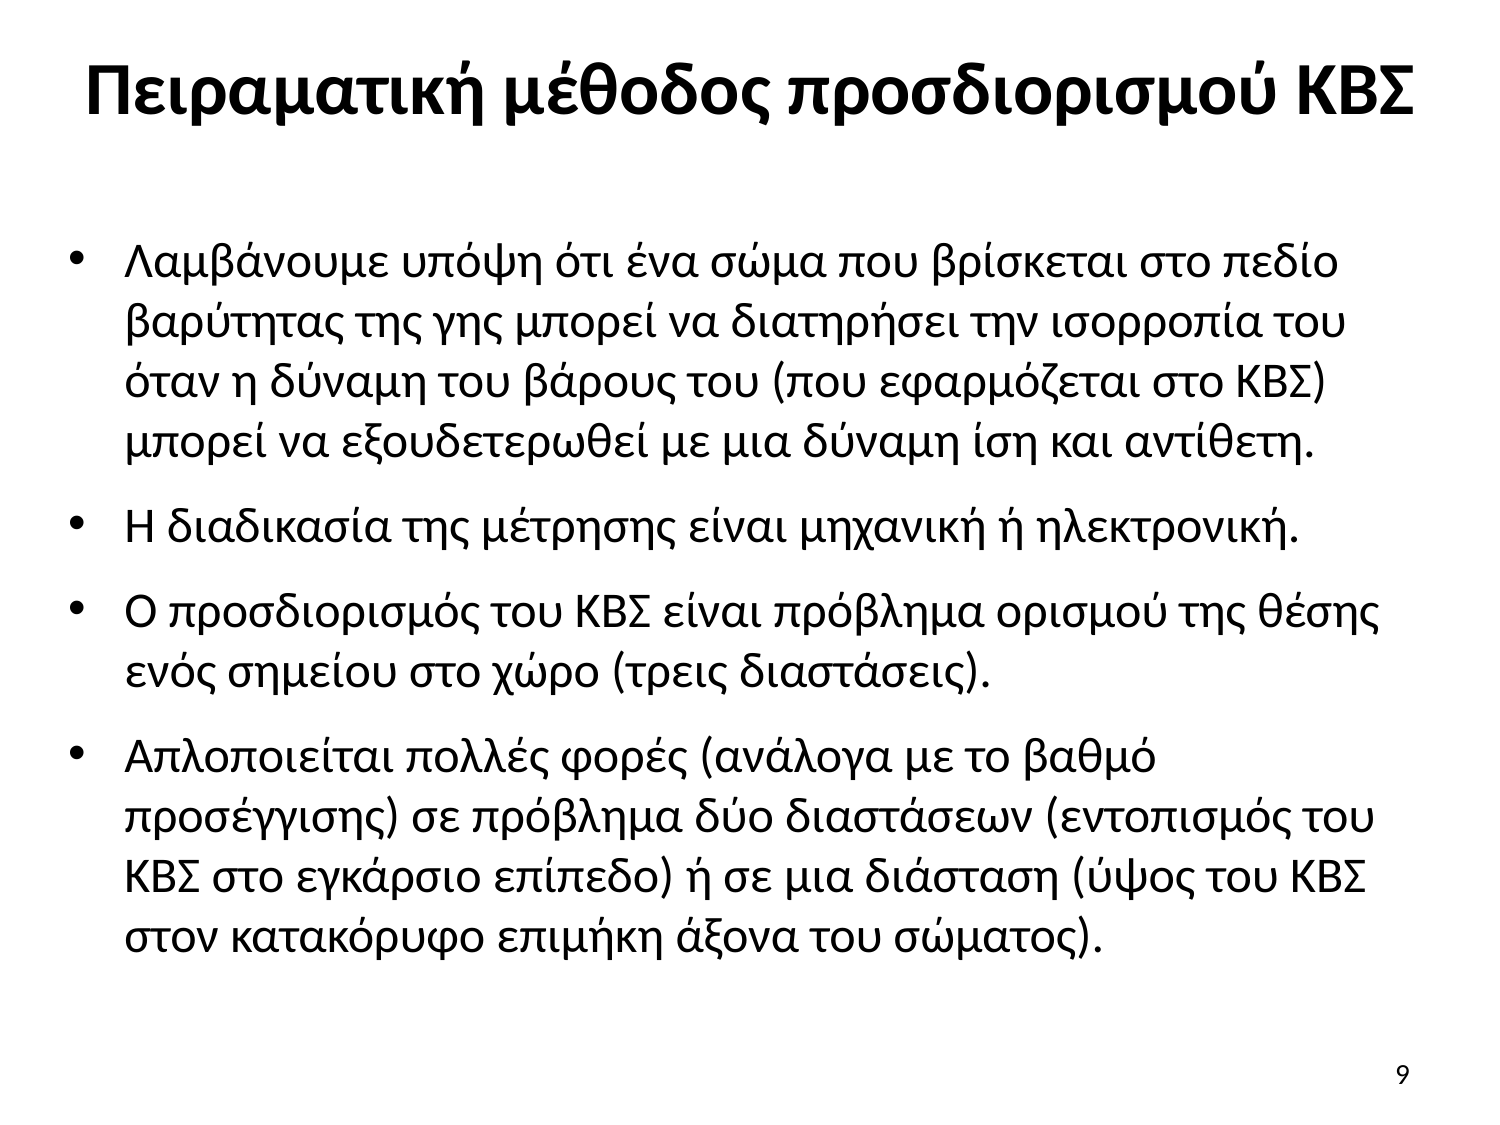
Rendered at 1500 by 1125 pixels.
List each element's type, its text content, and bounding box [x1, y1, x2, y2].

list Λαμβάνουμε υπόψη ότι ένα σώμα που βρίσκεται στο πεδίο βαρύτητας της γης μπορεί να διατηρήσει την ισορροπία του όταν η δύναμη του βάρους του (που εφαρμόζεται στο ΚΒΣ) μπορεί να εξουδετερωθεί με μια δύναμη ίση και αντίθετη. Η διαδικασία της μέτρησης είναι μηχανική ή ηλεκτρονική. Ο προσδιορισμός του ΚΒΣ είναι πρόβλημα ορισμού της θέσης ενός σημείου στο χώρο (τρεις διαστάσεις). Απλοποιείται πολλές φορές (ανάλογα με το βαθμό προσέγγισης) σε πρόβλημα δύο διαστάσεων (εντοπισμός του ΚΒΣ στο εγκάρσιο επίπεδο) ή σε μια διάσταση (ύψος του ΚΒΣ στον κατακόρυφο επιμήκη άξονα του σώματος). [53, 219, 1436, 1047]
slide_number 9 [1074, 1042, 1425, 1103]
title Πειραματική μέθοδος προσδιορισμού ΚΒΣ [0, 42, 1500, 126]
